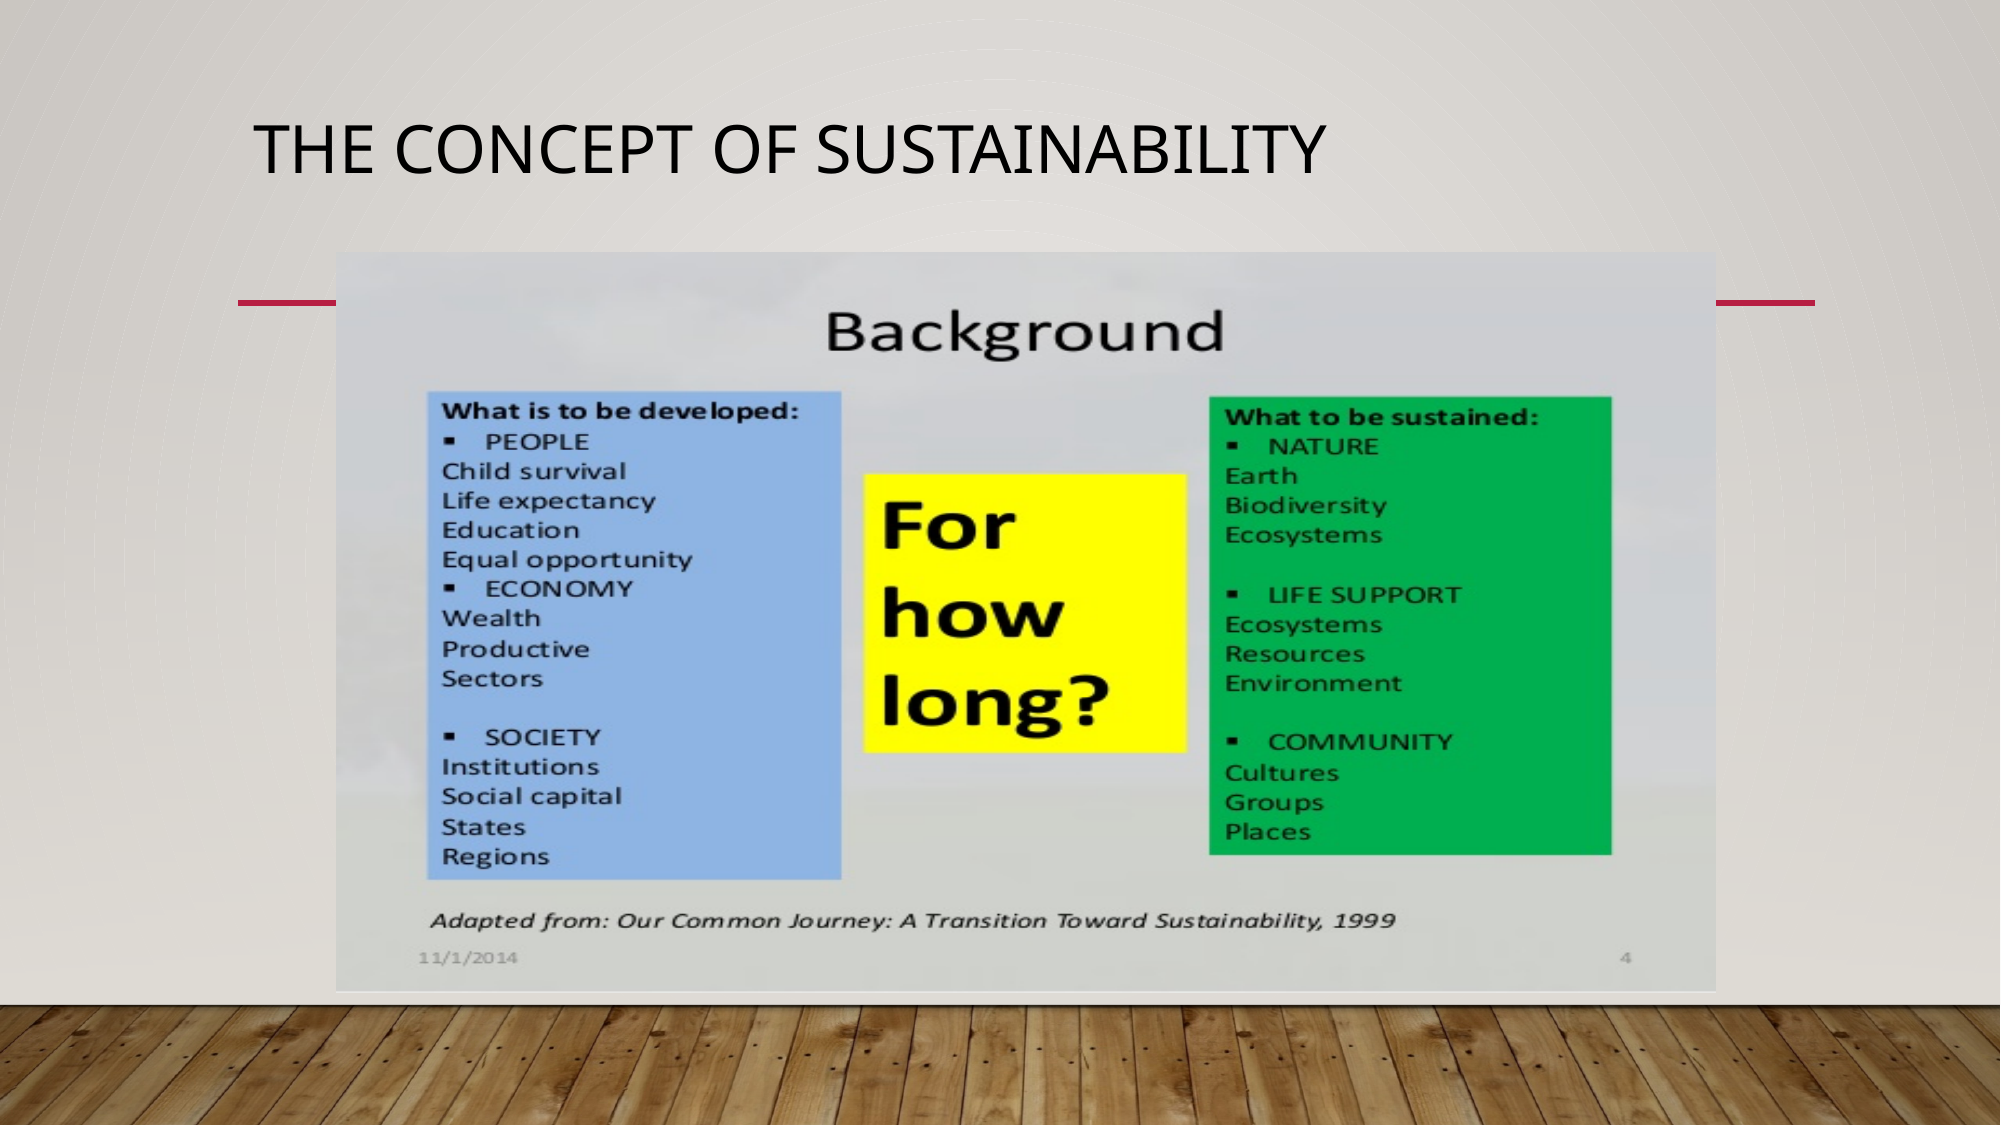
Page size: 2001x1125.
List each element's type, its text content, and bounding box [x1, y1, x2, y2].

picture [0, 1005, 2000, 1125]
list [335, 251, 1716, 994]
title The Concept of Sustainability [238, 108, 1814, 281]
